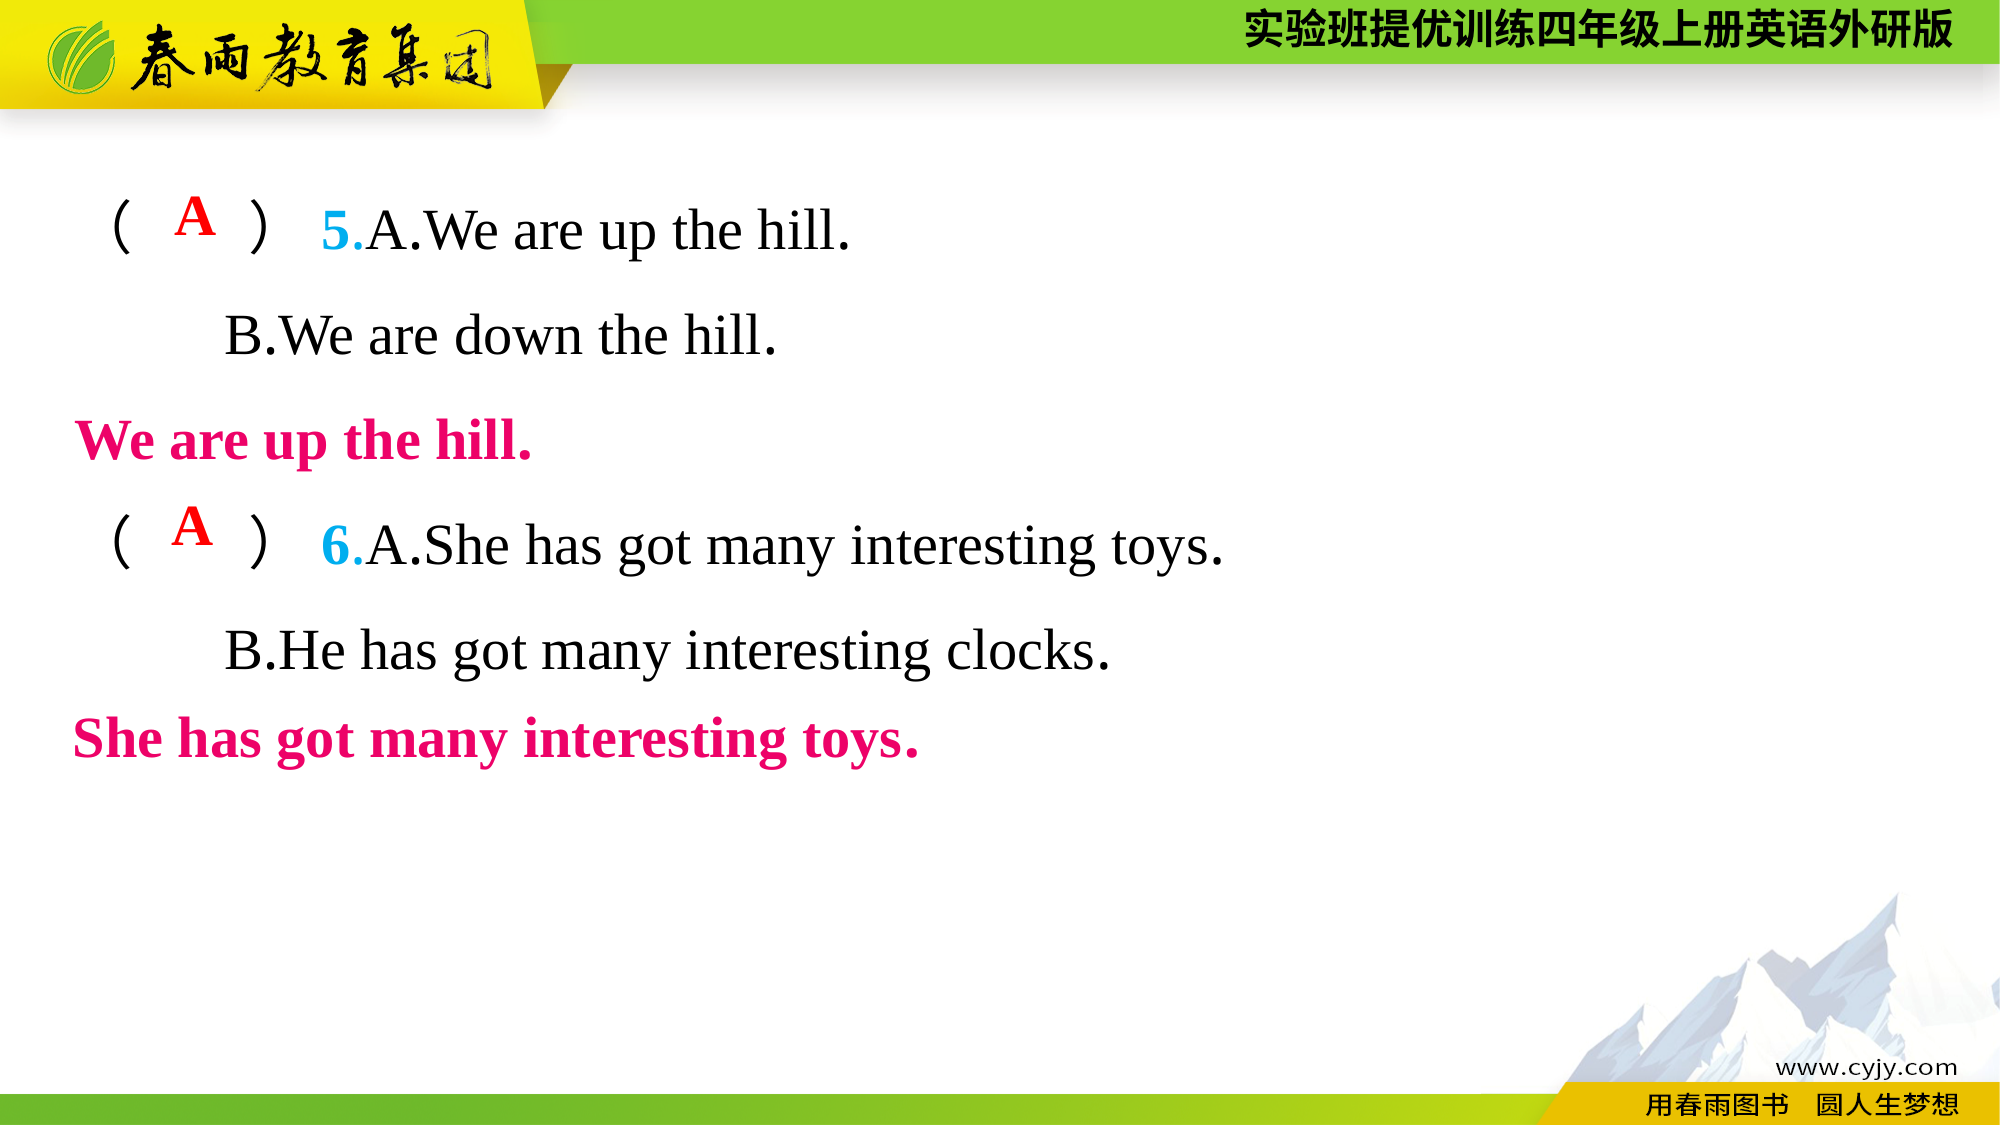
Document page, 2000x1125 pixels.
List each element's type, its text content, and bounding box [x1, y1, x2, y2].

text_box She has got many interesting toys. [57, 656, 1942, 777]
list （ ）5.A.We are up the hill. B.We are down the hill. （ ）6.A.She has got many interesting toys. B.He has got many interesting clocks. [59, 479, 1944, 681]
text_box A [159, 169, 232, 255]
list （ ）5.A.We are up the hill. B.We are down the hill. （ ）6.A.She has got many interesting toys. B.He has got many interesting clocks. [59, 149, 1944, 358]
text_box We are up the hill. [59, 358, 1944, 479]
text_box A [156, 479, 229, 565]
picture [0, 0, 2000, 1125]
